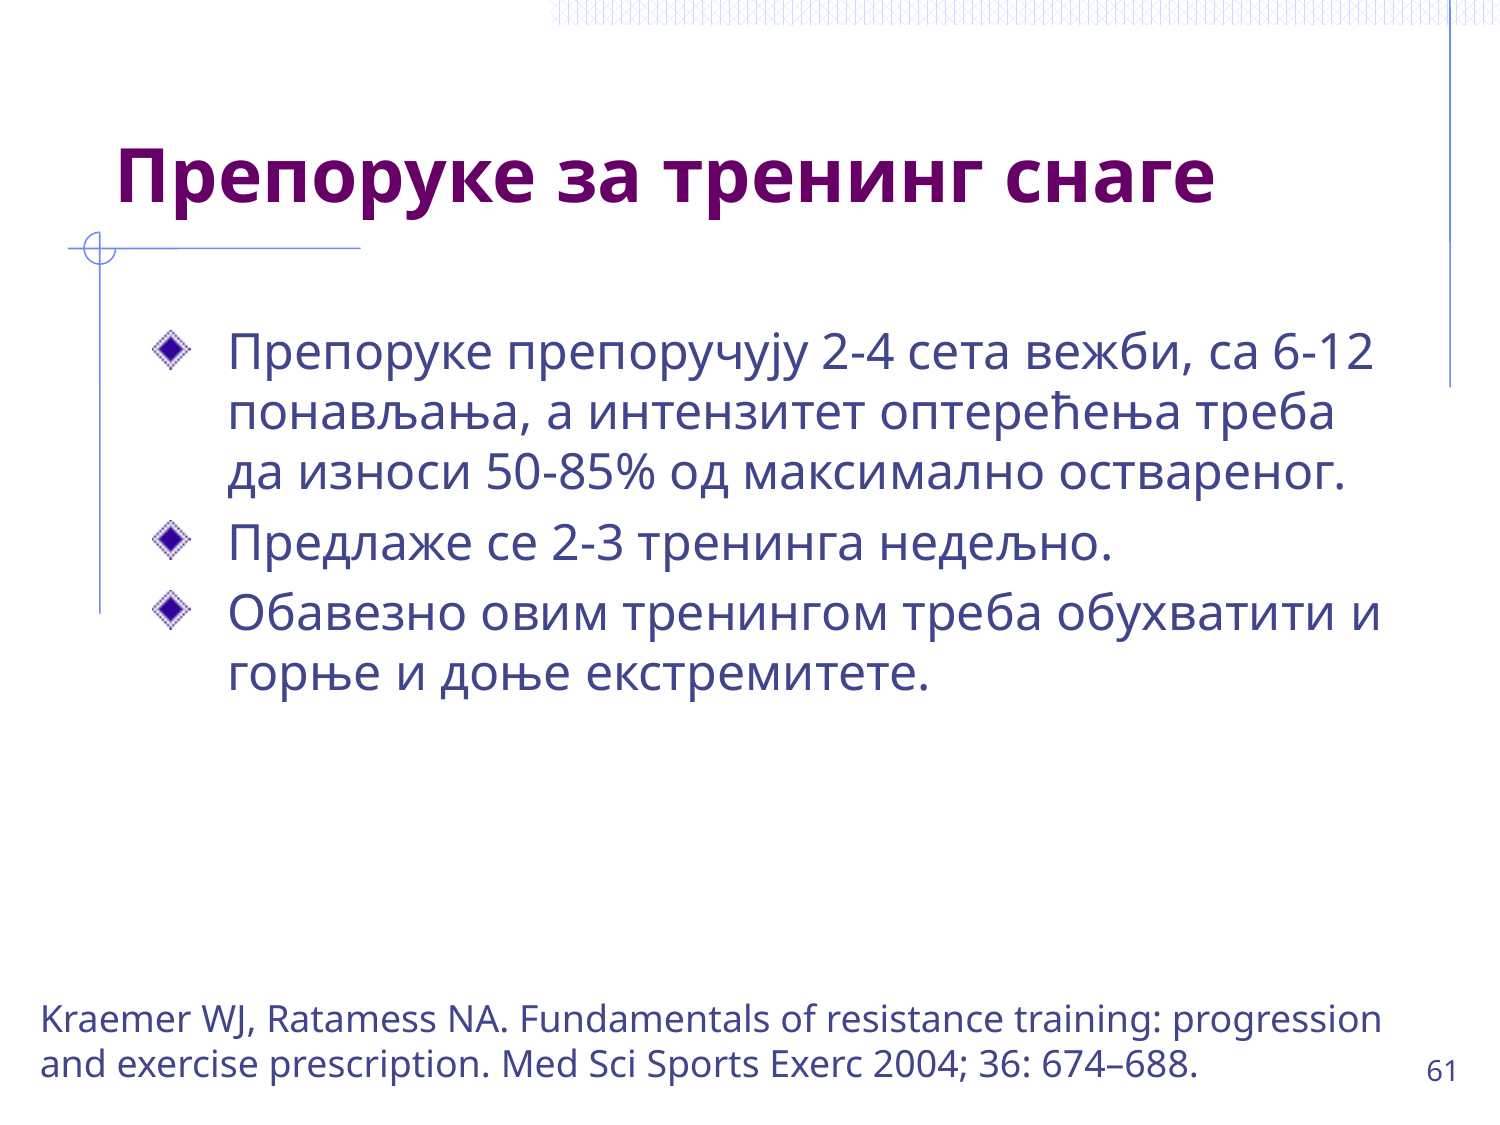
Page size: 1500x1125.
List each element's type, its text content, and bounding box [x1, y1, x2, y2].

picture [152, 590, 191, 630]
picture [152, 520, 191, 560]
slide_number 61 [1162, 1025, 1475, 1100]
title Препоруке за тренинг снаге [99, 37, 1376, 226]
picture [152, 330, 191, 370]
list Препоруке препоручују 2-4 сета вежби, са 6-12 понављања, а интензитет оптерећења треба да износи 50-85% од максимално оствареног. Предлаже се 2-3 тренинга недељно. Обавезно овим тренингом треба обухватити и горње и доње екстремитете. [137, 312, 1413, 987]
text_box Kraemer WJ, Ratamess NA. Fundamentals of resistance training: progression and exercise prescription. Med Sci Sports Exerc 2004; 36: 674–688. [24, 987, 1425, 1093]
